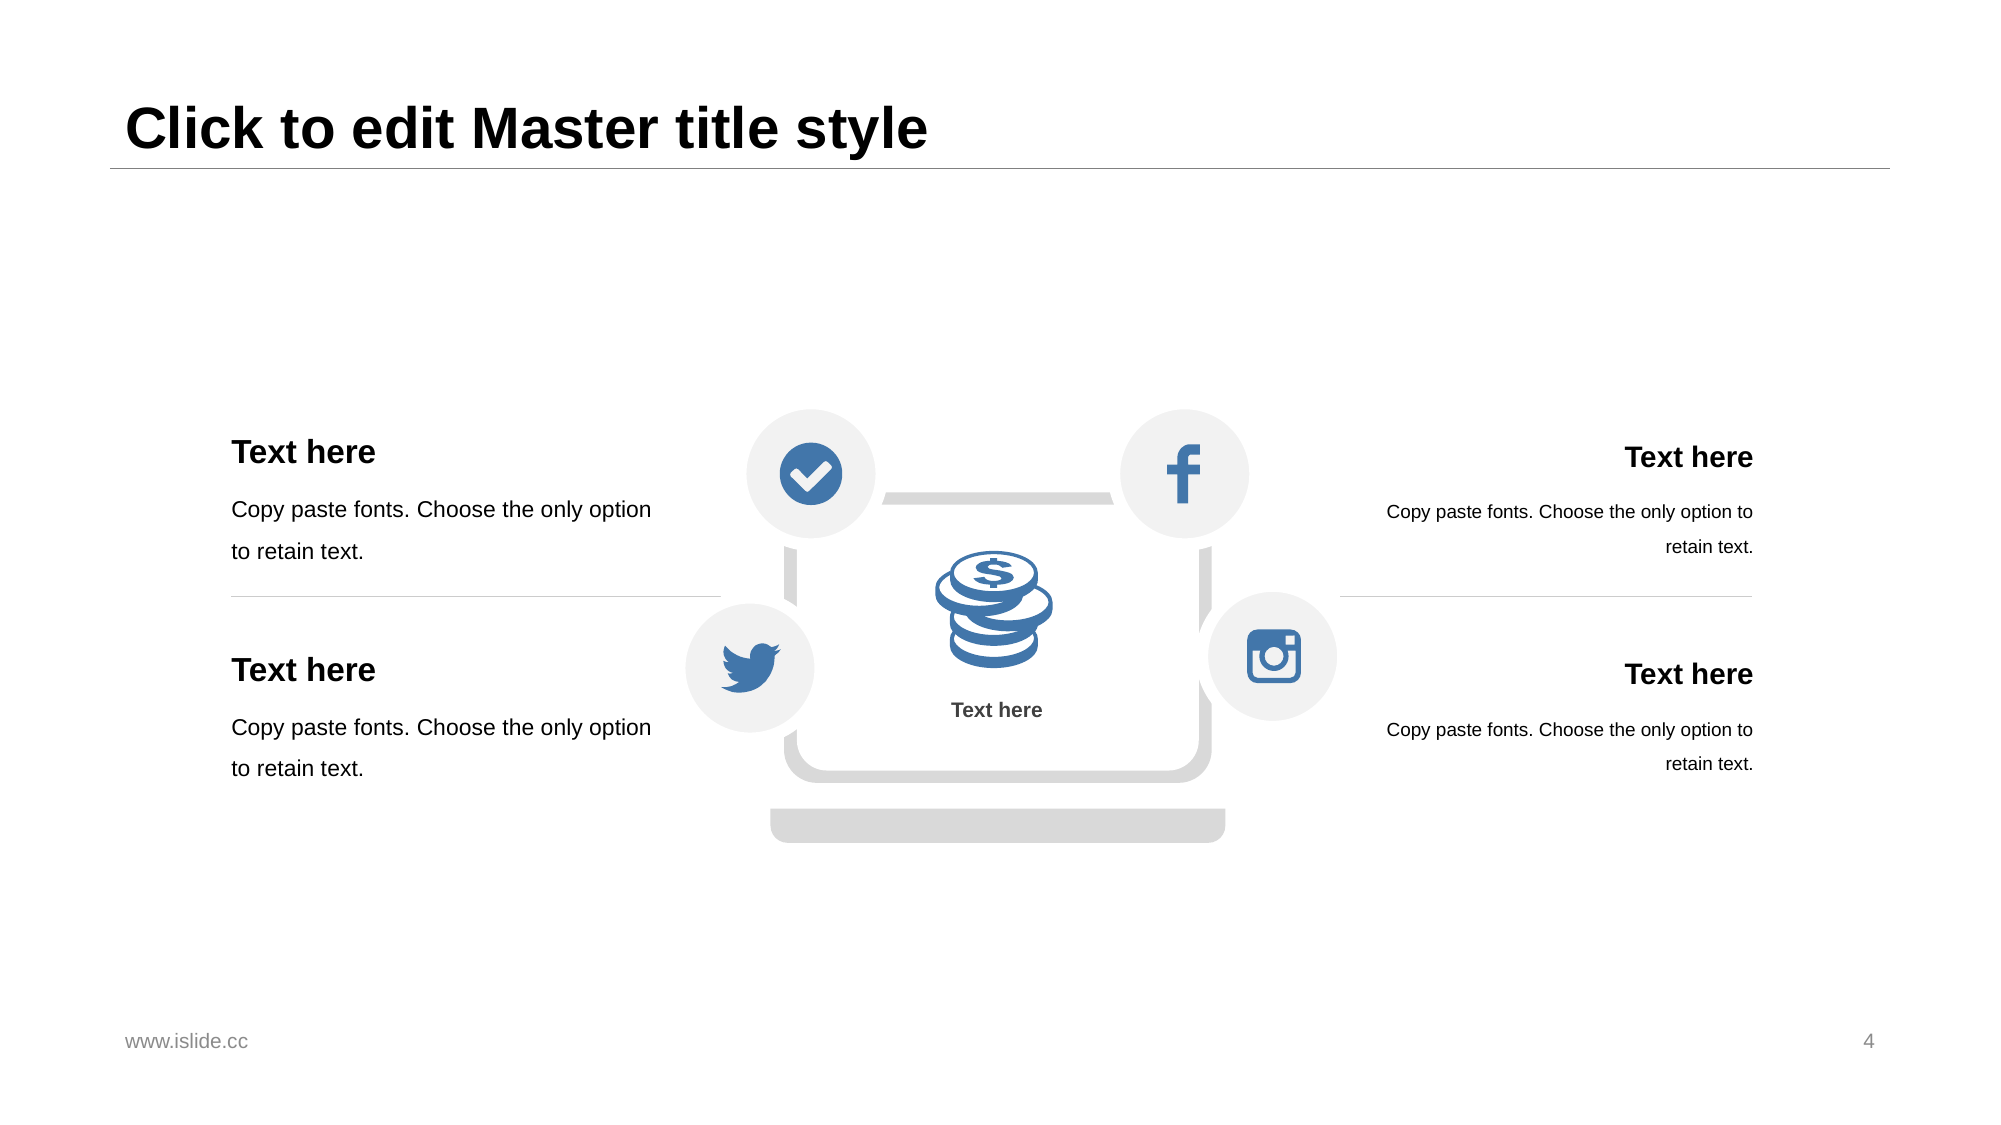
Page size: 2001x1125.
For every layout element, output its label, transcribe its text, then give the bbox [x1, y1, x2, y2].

title Click to edit Master title style [109, 0, 1890, 169]
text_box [231, 402, 1769, 843]
footer www.islide.cc [109, 1023, 790, 1058]
slide_number 4 [1412, 1023, 1890, 1058]
